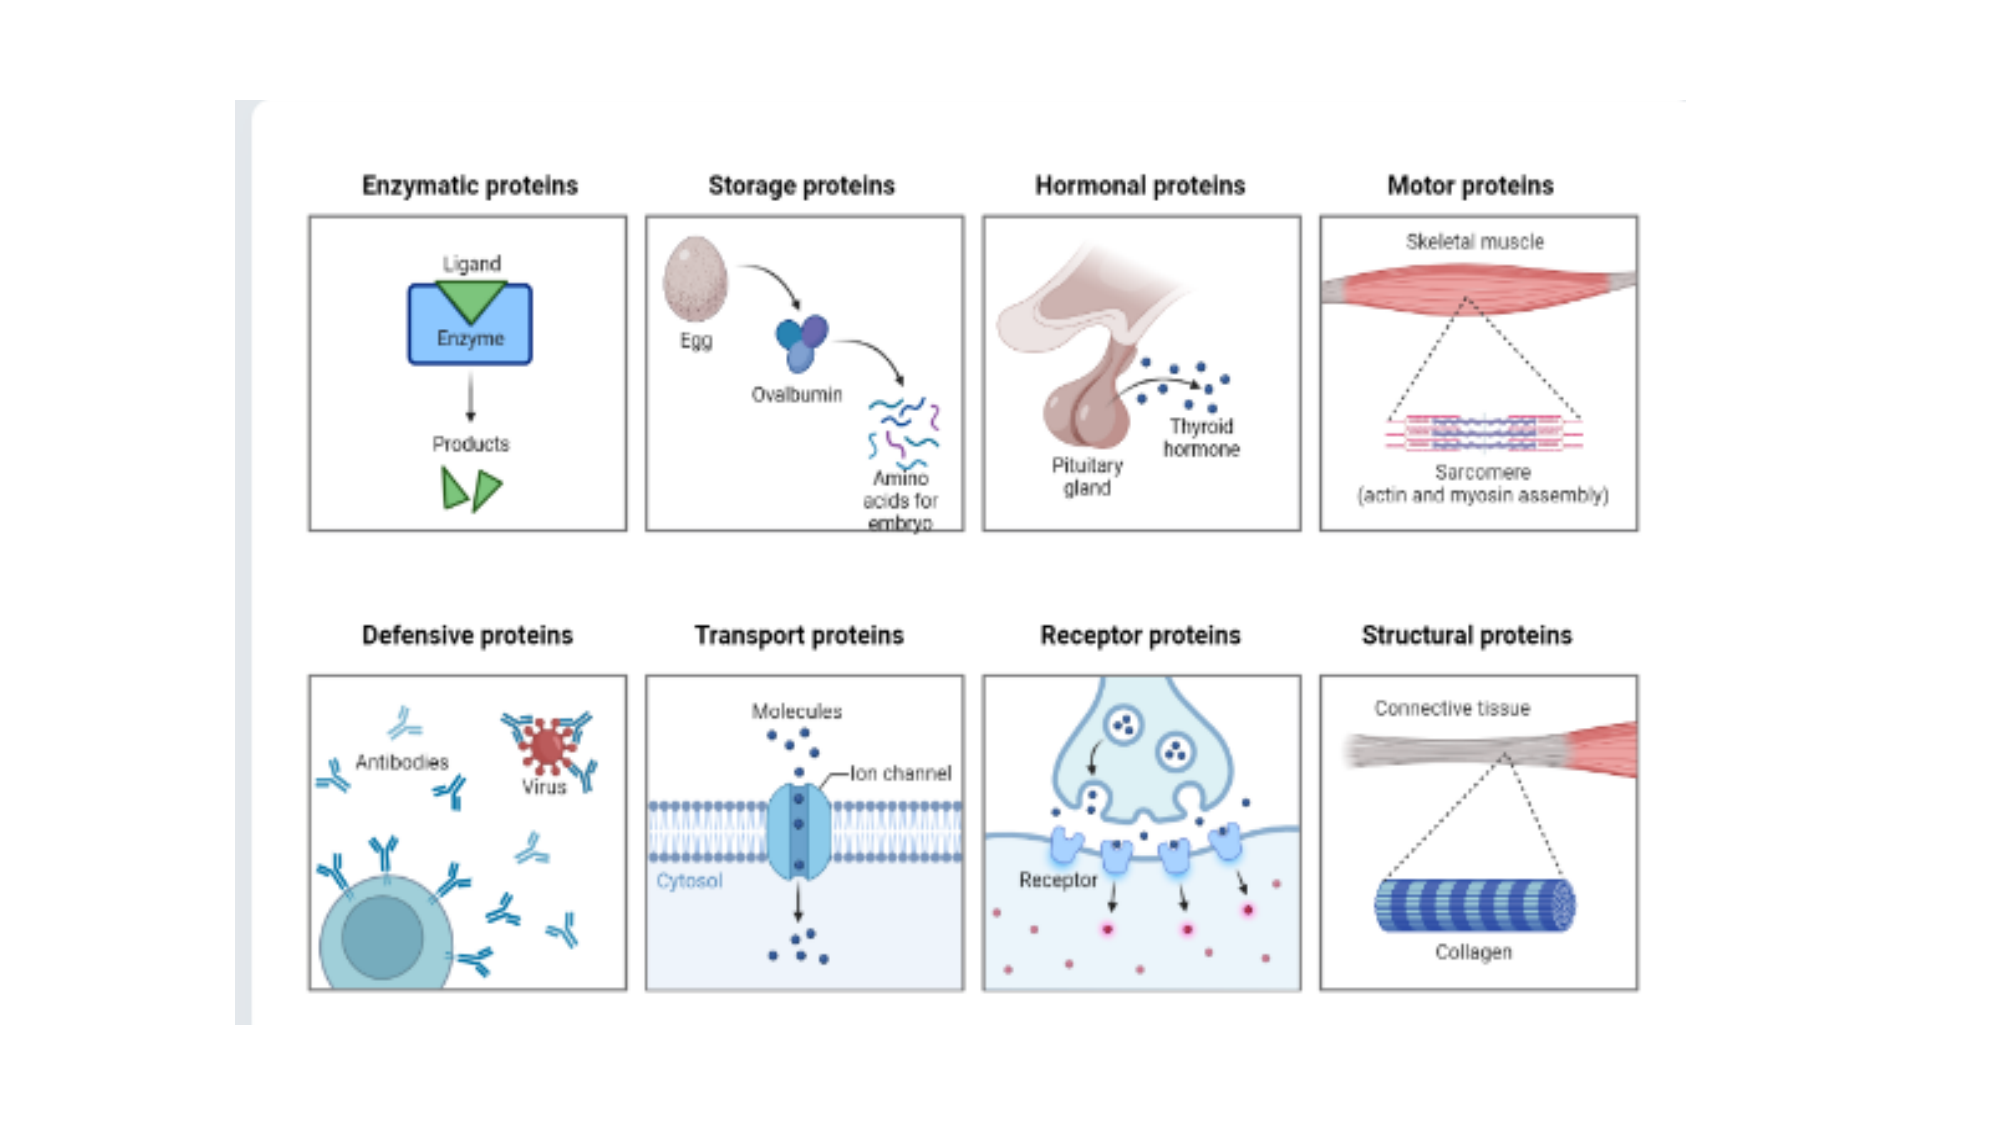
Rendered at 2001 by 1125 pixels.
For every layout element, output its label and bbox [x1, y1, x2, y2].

list [235, 100, 1686, 1025]
